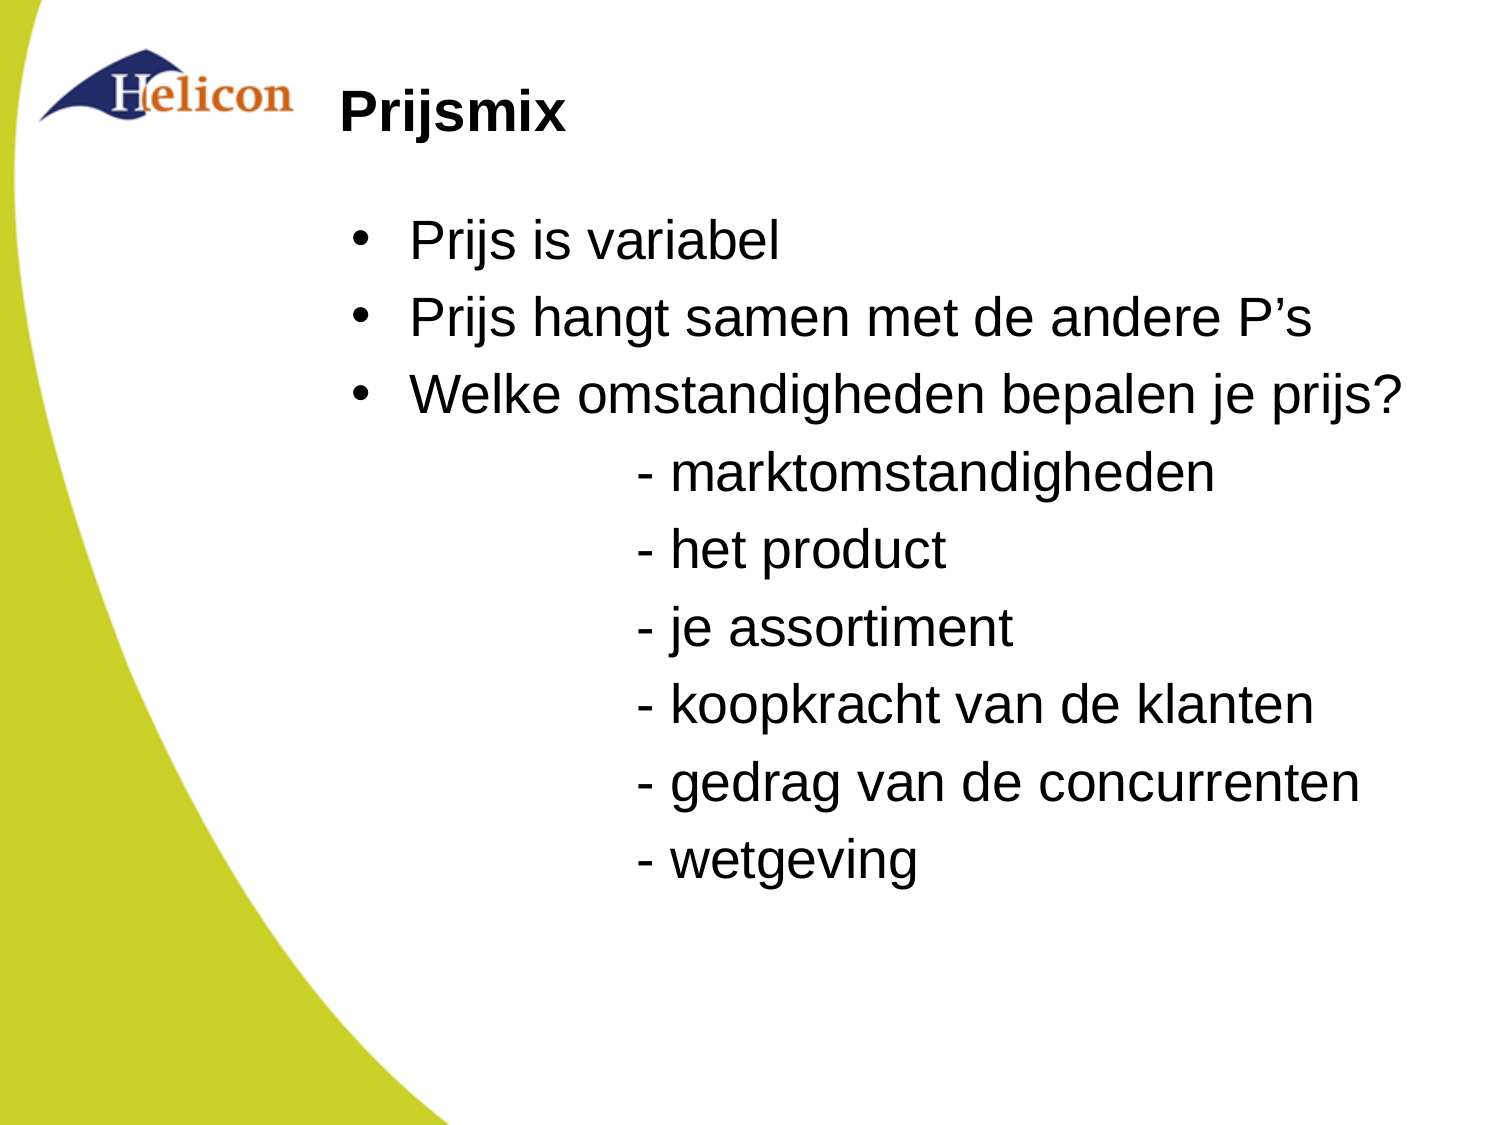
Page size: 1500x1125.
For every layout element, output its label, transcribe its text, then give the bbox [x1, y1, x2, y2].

title Prijsmix [324, 54, 1415, 161]
picture [0, 0, 1500, 1125]
list Prijs is variabel Prijs hangt samen met de andere P’s Welke omstandigheden bepalen je prijs? - marktomstandigheden - het product - je assortiment - koopkracht van de klanten - gedrag van de concurrenten - wetgeving [336, 196, 1425, 1005]
